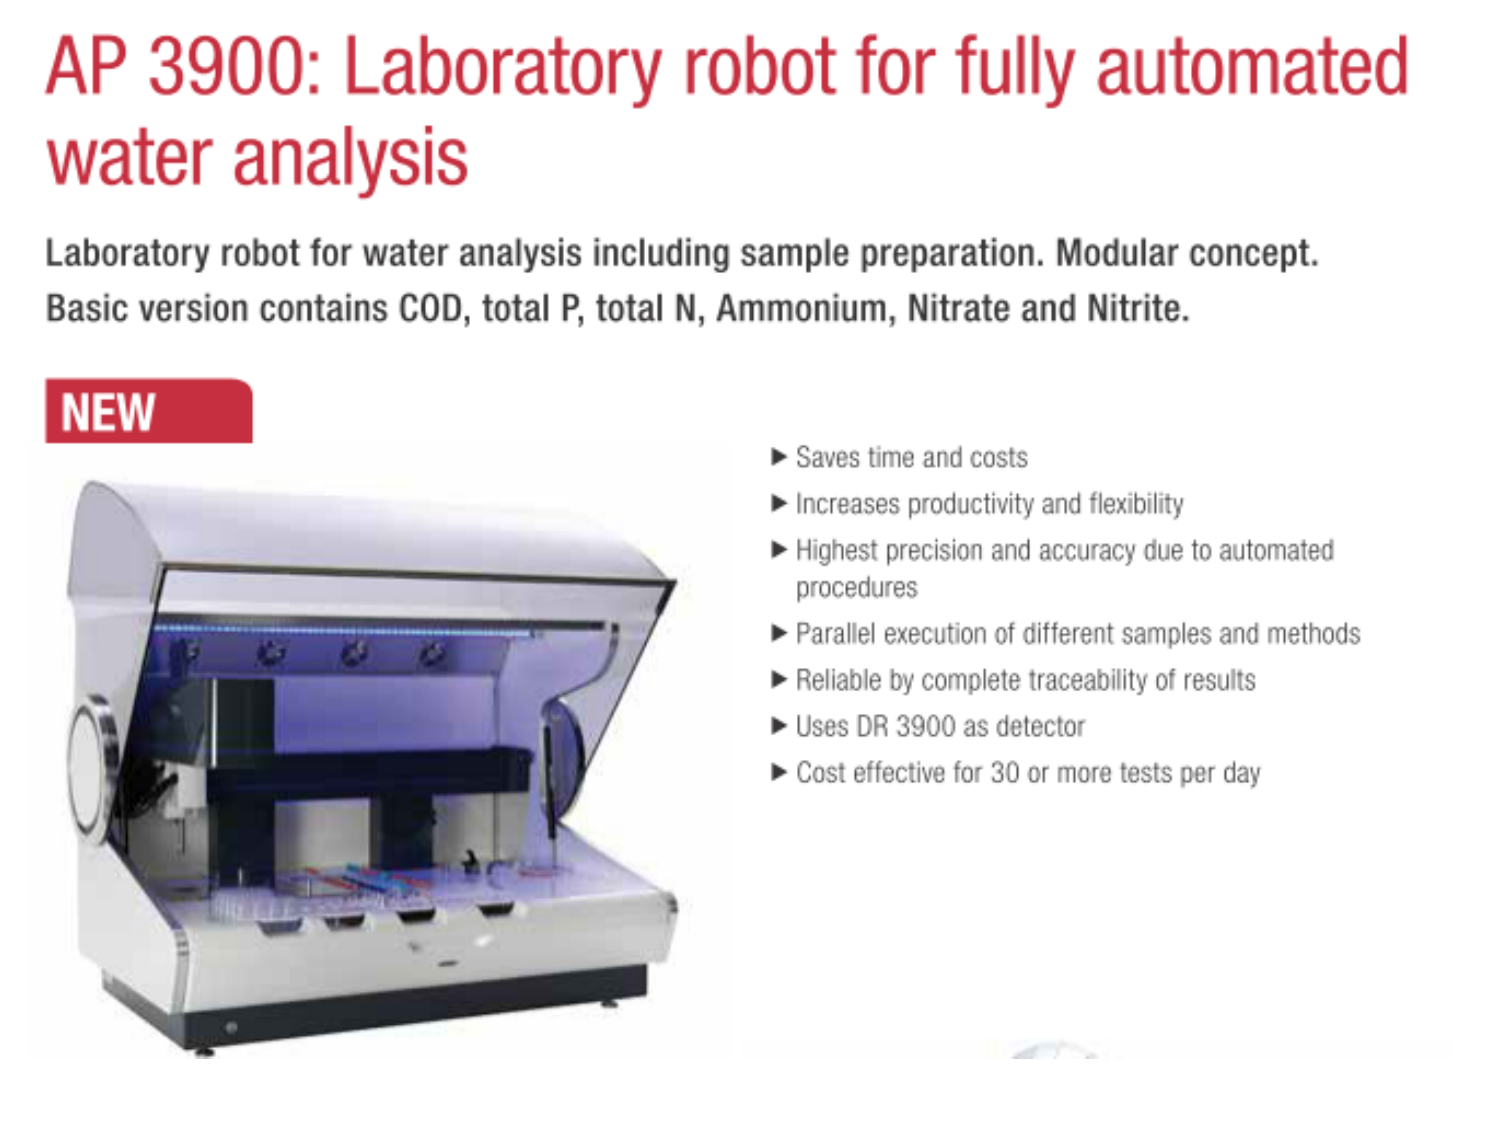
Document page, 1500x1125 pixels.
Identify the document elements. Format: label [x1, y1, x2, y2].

list [18, 18, 1482, 1059]
